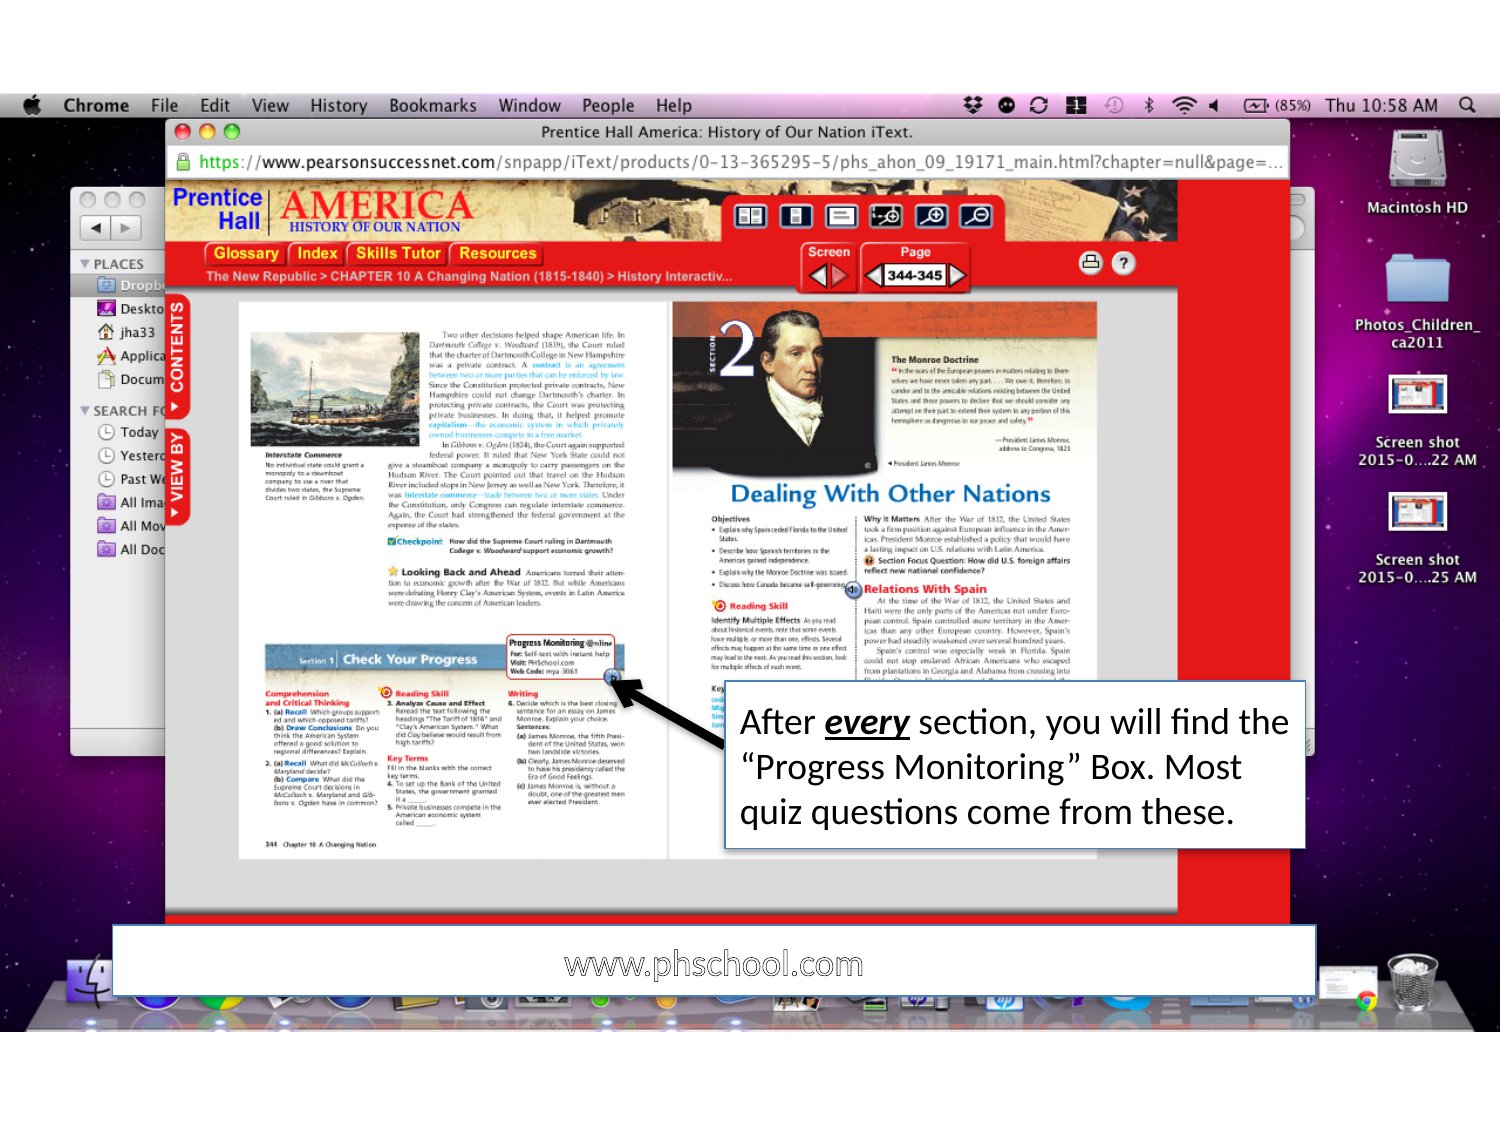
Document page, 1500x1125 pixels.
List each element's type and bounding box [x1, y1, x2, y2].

picture [0, 93, 1500, 1032]
text_box [609, 680, 726, 746]
